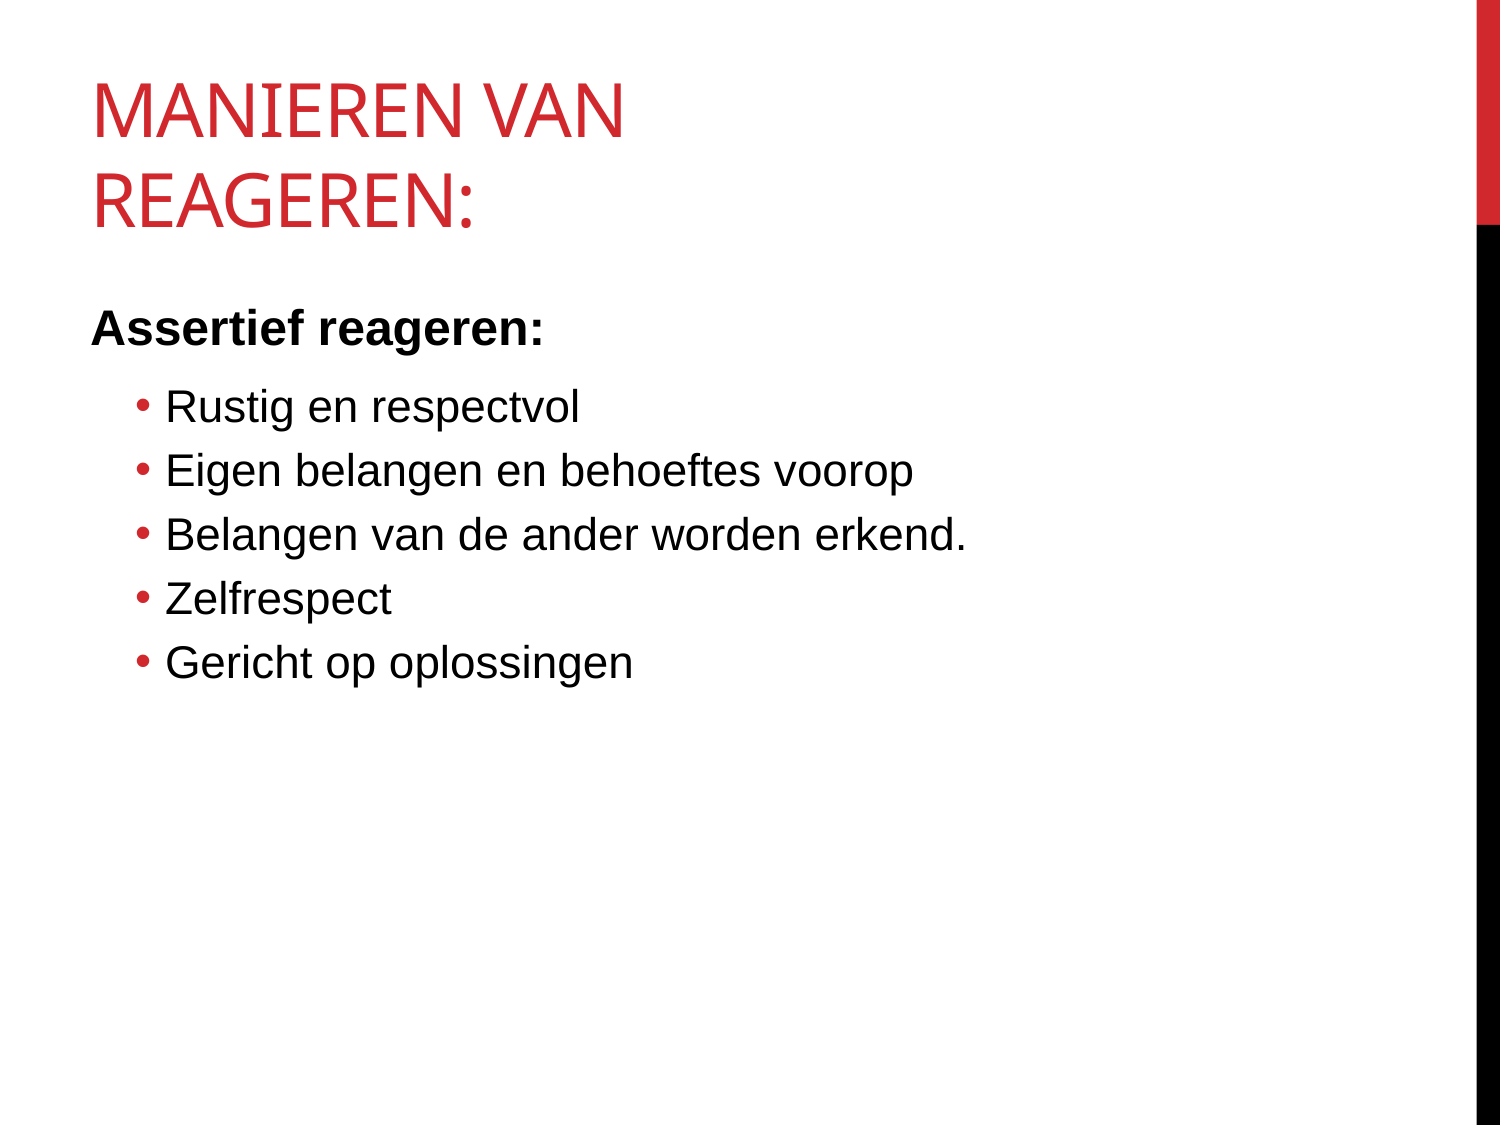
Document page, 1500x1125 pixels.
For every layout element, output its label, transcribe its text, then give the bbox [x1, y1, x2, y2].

title Manieren van reageren: [75, 25, 1025, 250]
list Assertief reageren: Rustig en respectvol Eigen belangen en behoeftes voorop Belangen van de ander worden erkend. Zelfrespect Gericht op oplossingen [75, 287, 1325, 1005]
